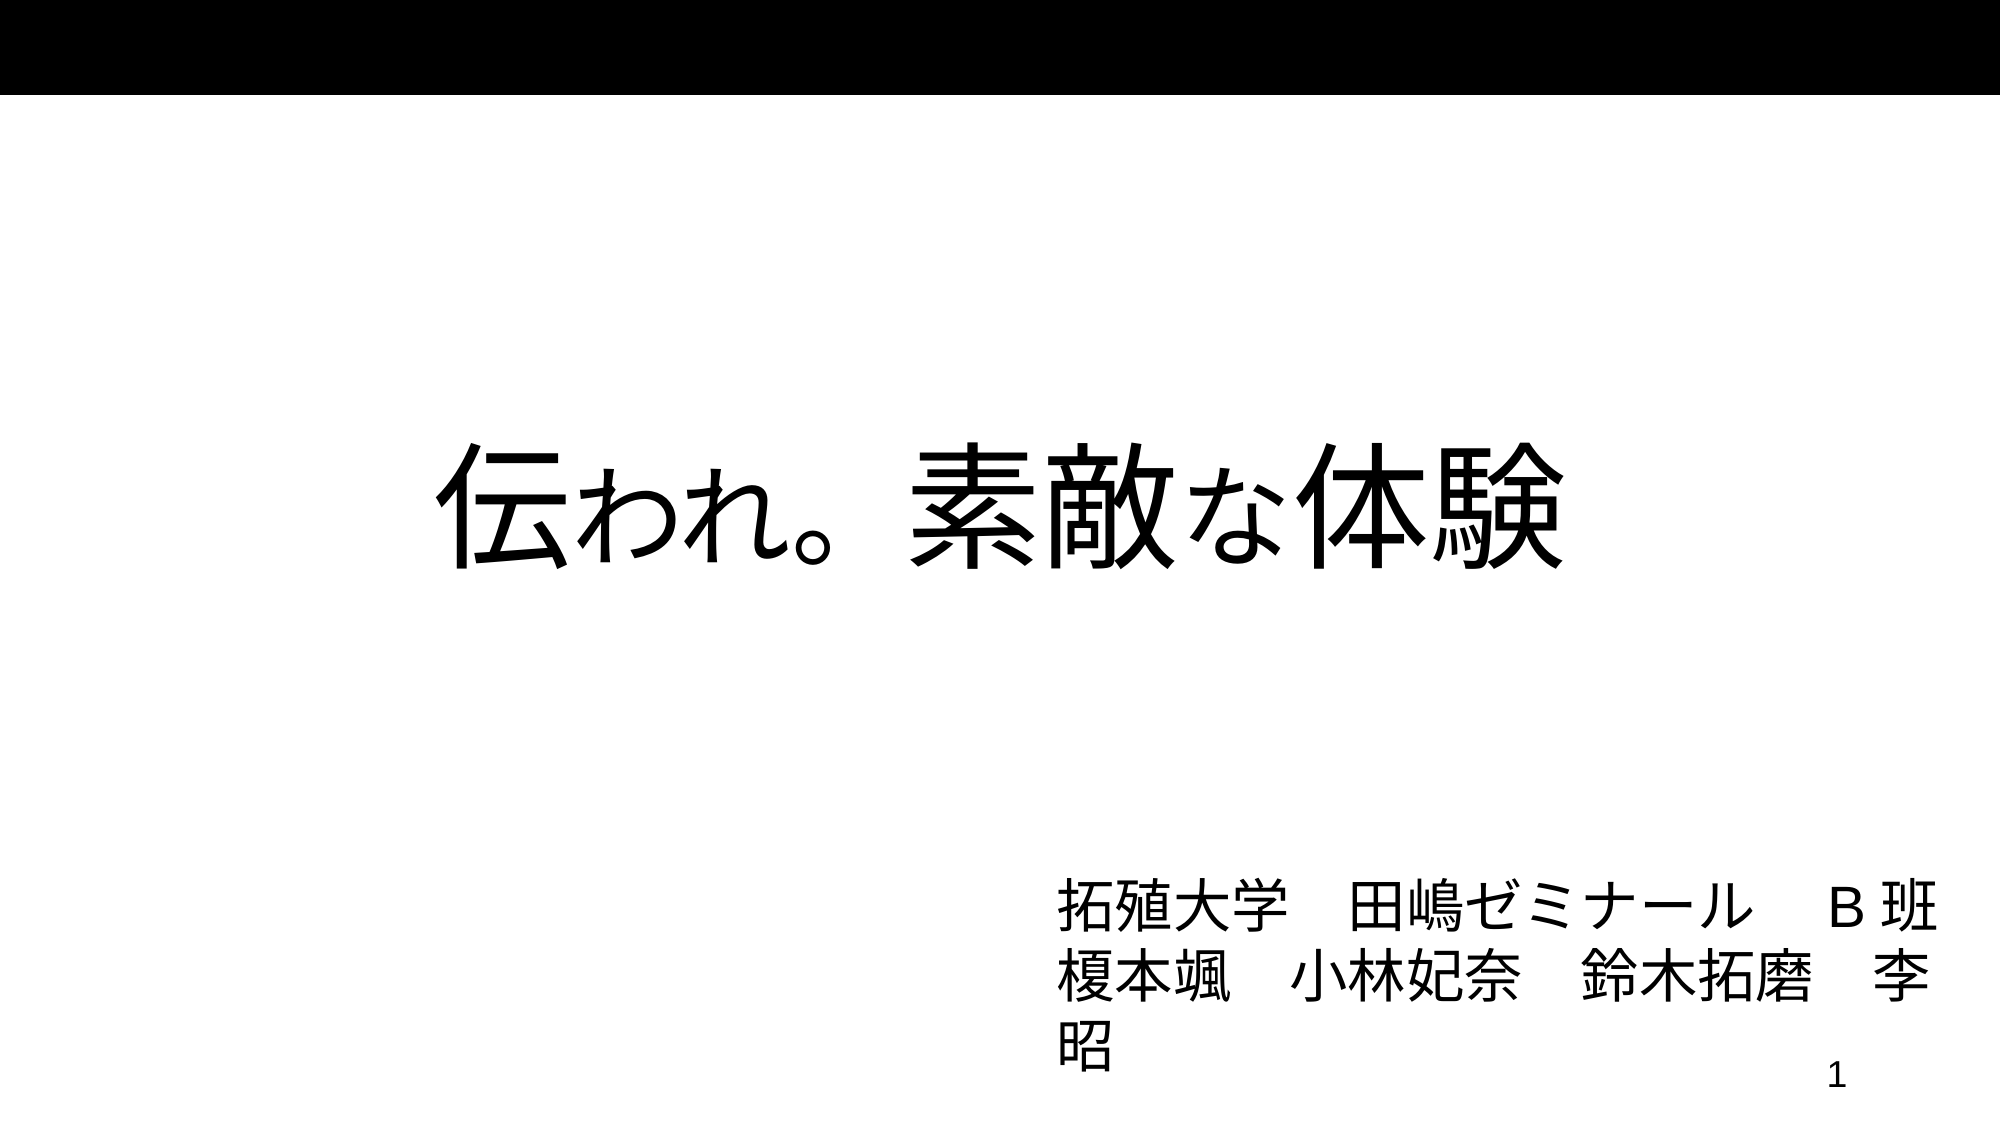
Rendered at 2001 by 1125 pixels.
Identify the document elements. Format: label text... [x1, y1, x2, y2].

slide_number 1 [1412, 1042, 1863, 1103]
text_box 拓殖大学 田嶋ゼミナール B班 榎本颯 小林妃奈 鈴木拓磨 李昭 [1041, 861, 1972, 1087]
text_box [0, 0, 2000, 95]
text_box 伝われ。素敵な体験 [204, 414, 1797, 594]
